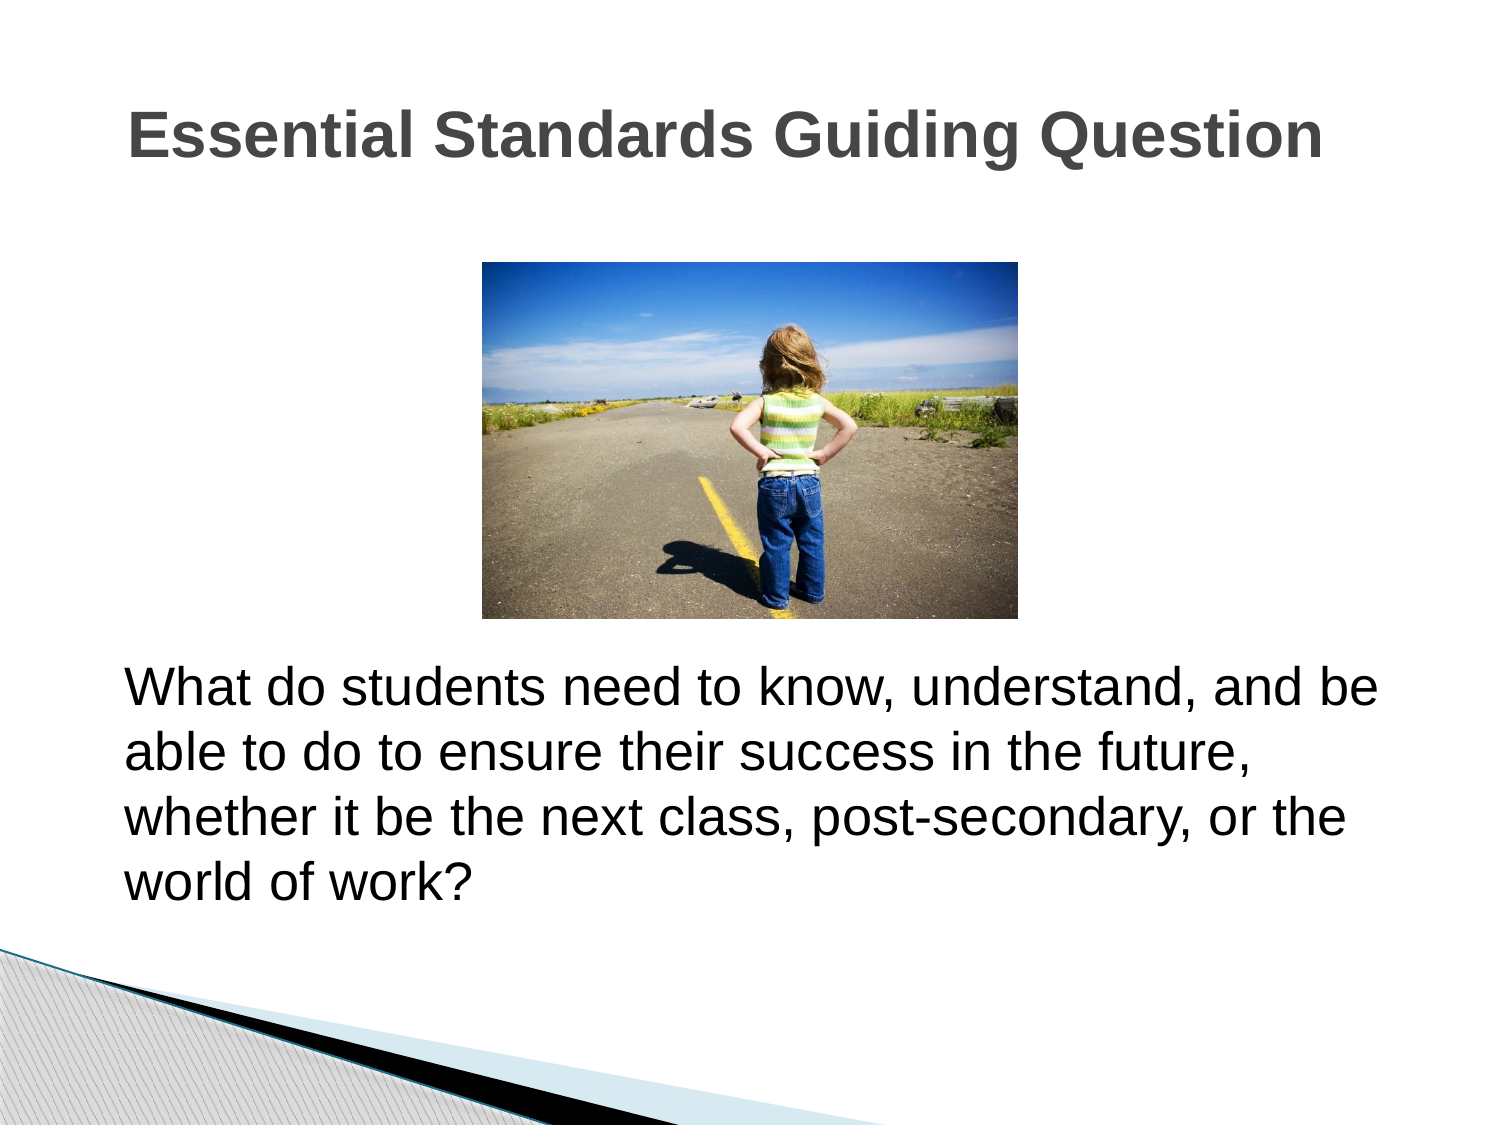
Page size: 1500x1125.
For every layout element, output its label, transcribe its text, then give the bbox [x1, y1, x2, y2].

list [482, 262, 1018, 619]
title Essential Standards Guiding Question [112, 50, 1388, 213]
list What do students need to know, understand, and be able to do to ensure their success in the future, whether it be the next class, post-secondary, or the world of work? [50, 643, 1438, 1000]
